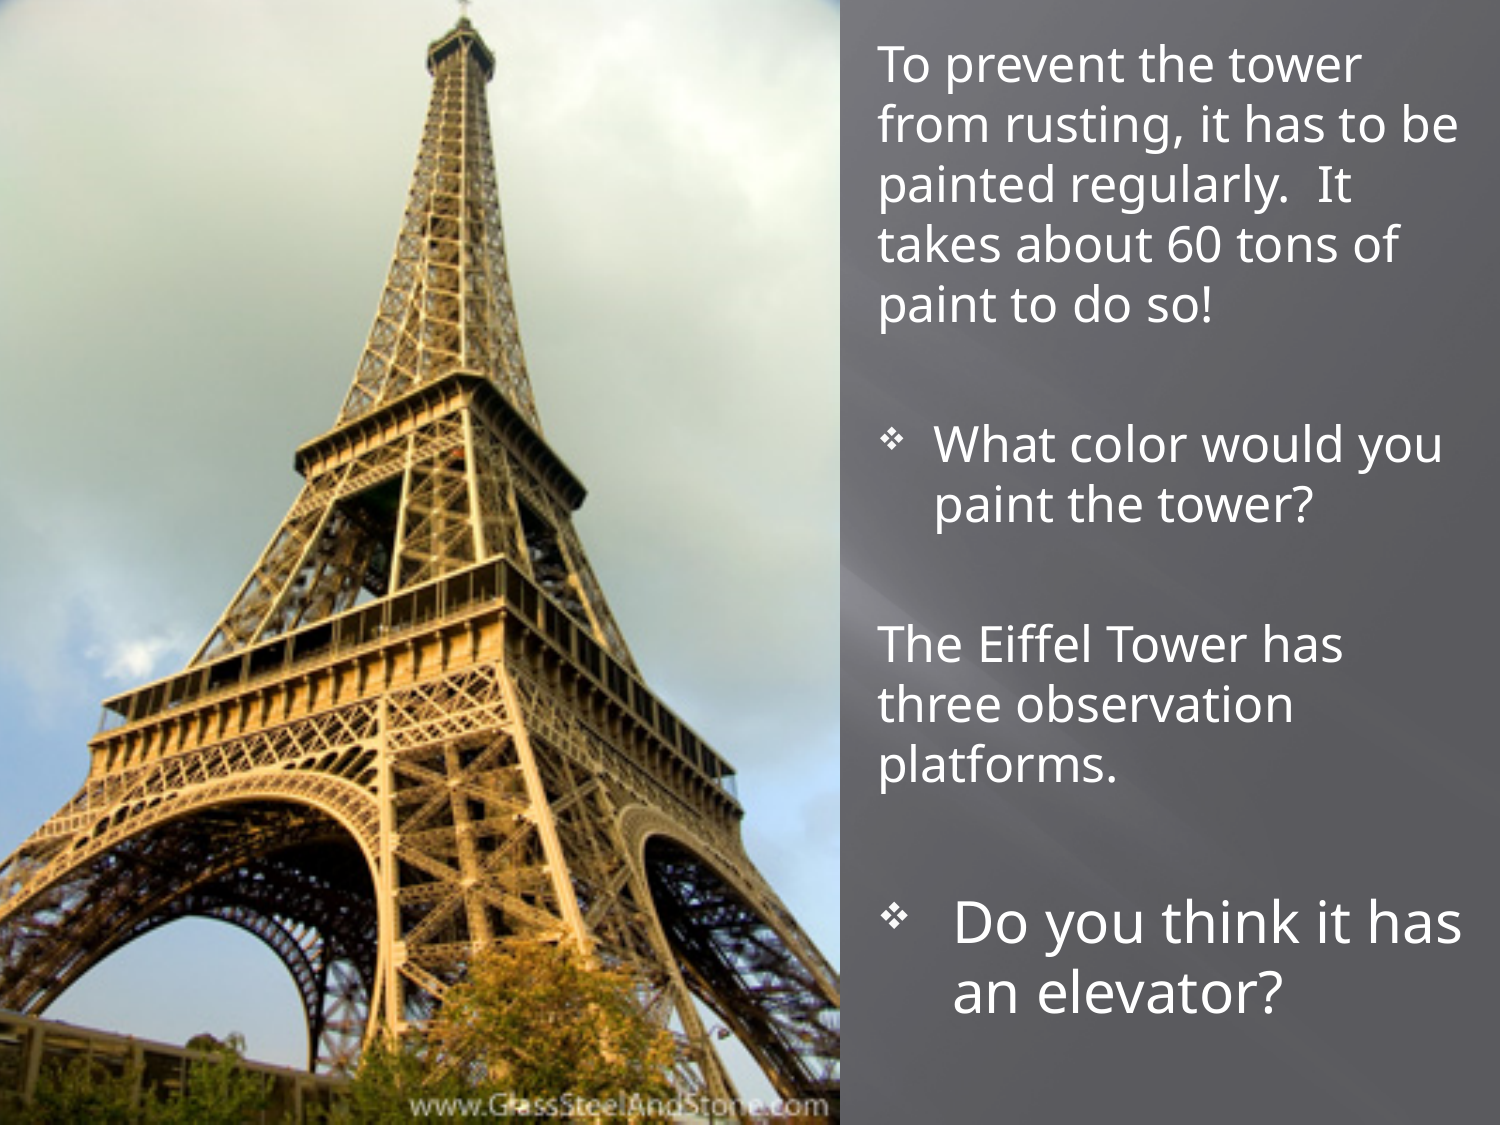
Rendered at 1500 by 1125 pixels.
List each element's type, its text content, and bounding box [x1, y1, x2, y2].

picture [0, 0, 840, 1125]
subtitle To prevent the tower from rusting, it has to be painted regularly. It takes about 60 tons of paint to do so! What color would you paint the tower? The Eiffel Tower has three observation platforms. Do you think it has an elevator? [876, 24, 1500, 1125]
